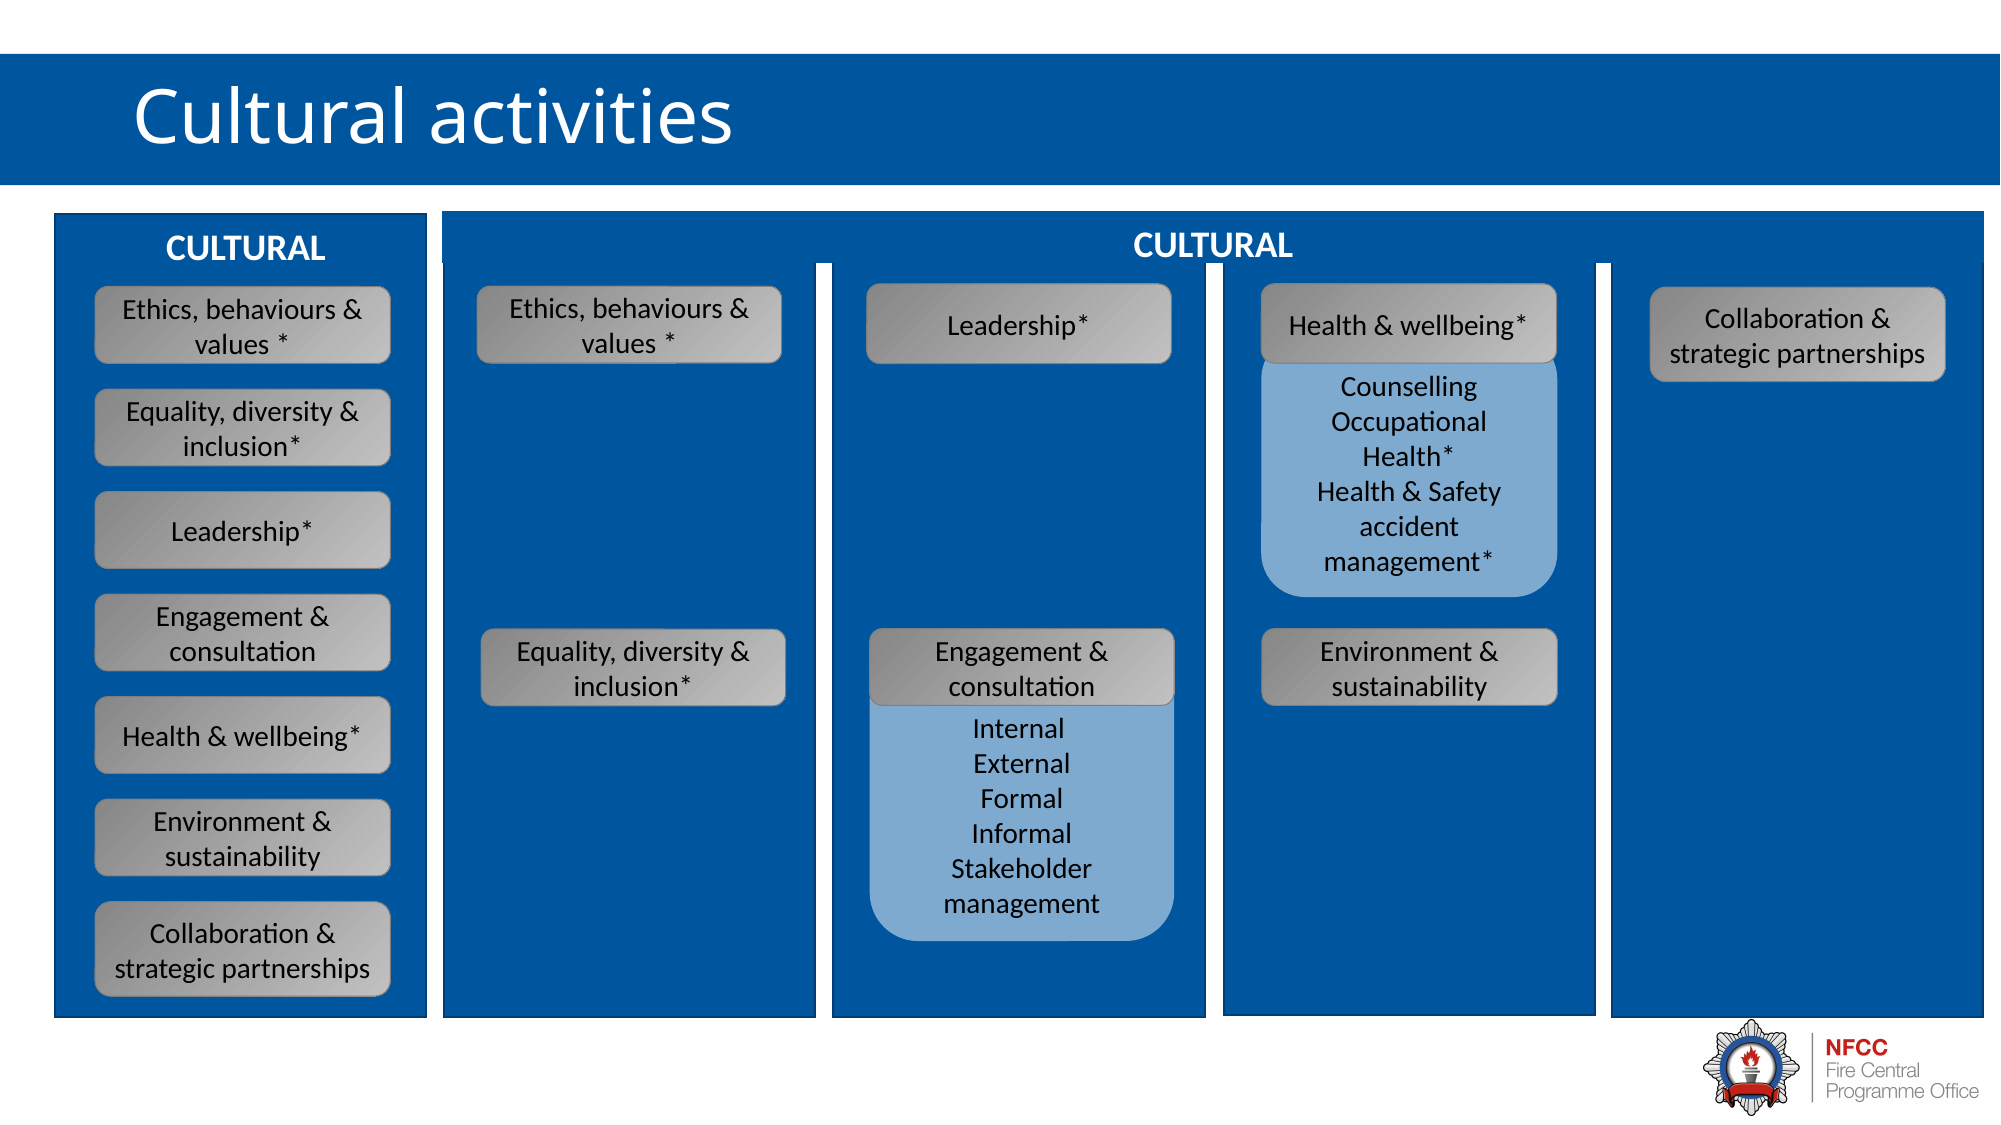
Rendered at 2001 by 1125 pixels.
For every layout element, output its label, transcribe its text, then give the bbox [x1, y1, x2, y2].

text_box Collaboration & strategic partnerships [1649, 286, 1946, 383]
picture [1703, 1019, 1979, 1116]
text_box Ethics, behaviours & values * [476, 285, 783, 364]
title Cultural activities [0, 53, 2000, 186]
text_box Environment & sustainability [1261, 628, 1558, 706]
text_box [869, 628, 1175, 942]
text_box Health & wellbeing* [1260, 283, 1558, 364]
text_box [442, 211, 1984, 263]
text_box [443, 263, 816, 1018]
text_box [1611, 263, 1984, 1018]
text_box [54, 214, 427, 1018]
text_box Counselling Occupational Health* Health & Safety accident management* [1261, 360, 1558, 598]
text_box Leadership* [866, 283, 1172, 365]
text_box [1223, 263, 1596, 1016]
text_box Equality, diversity & inclusion* [480, 628, 787, 707]
text_box CULTURAL [1078, 218, 1349, 266]
text_box [832, 263, 1206, 1018]
